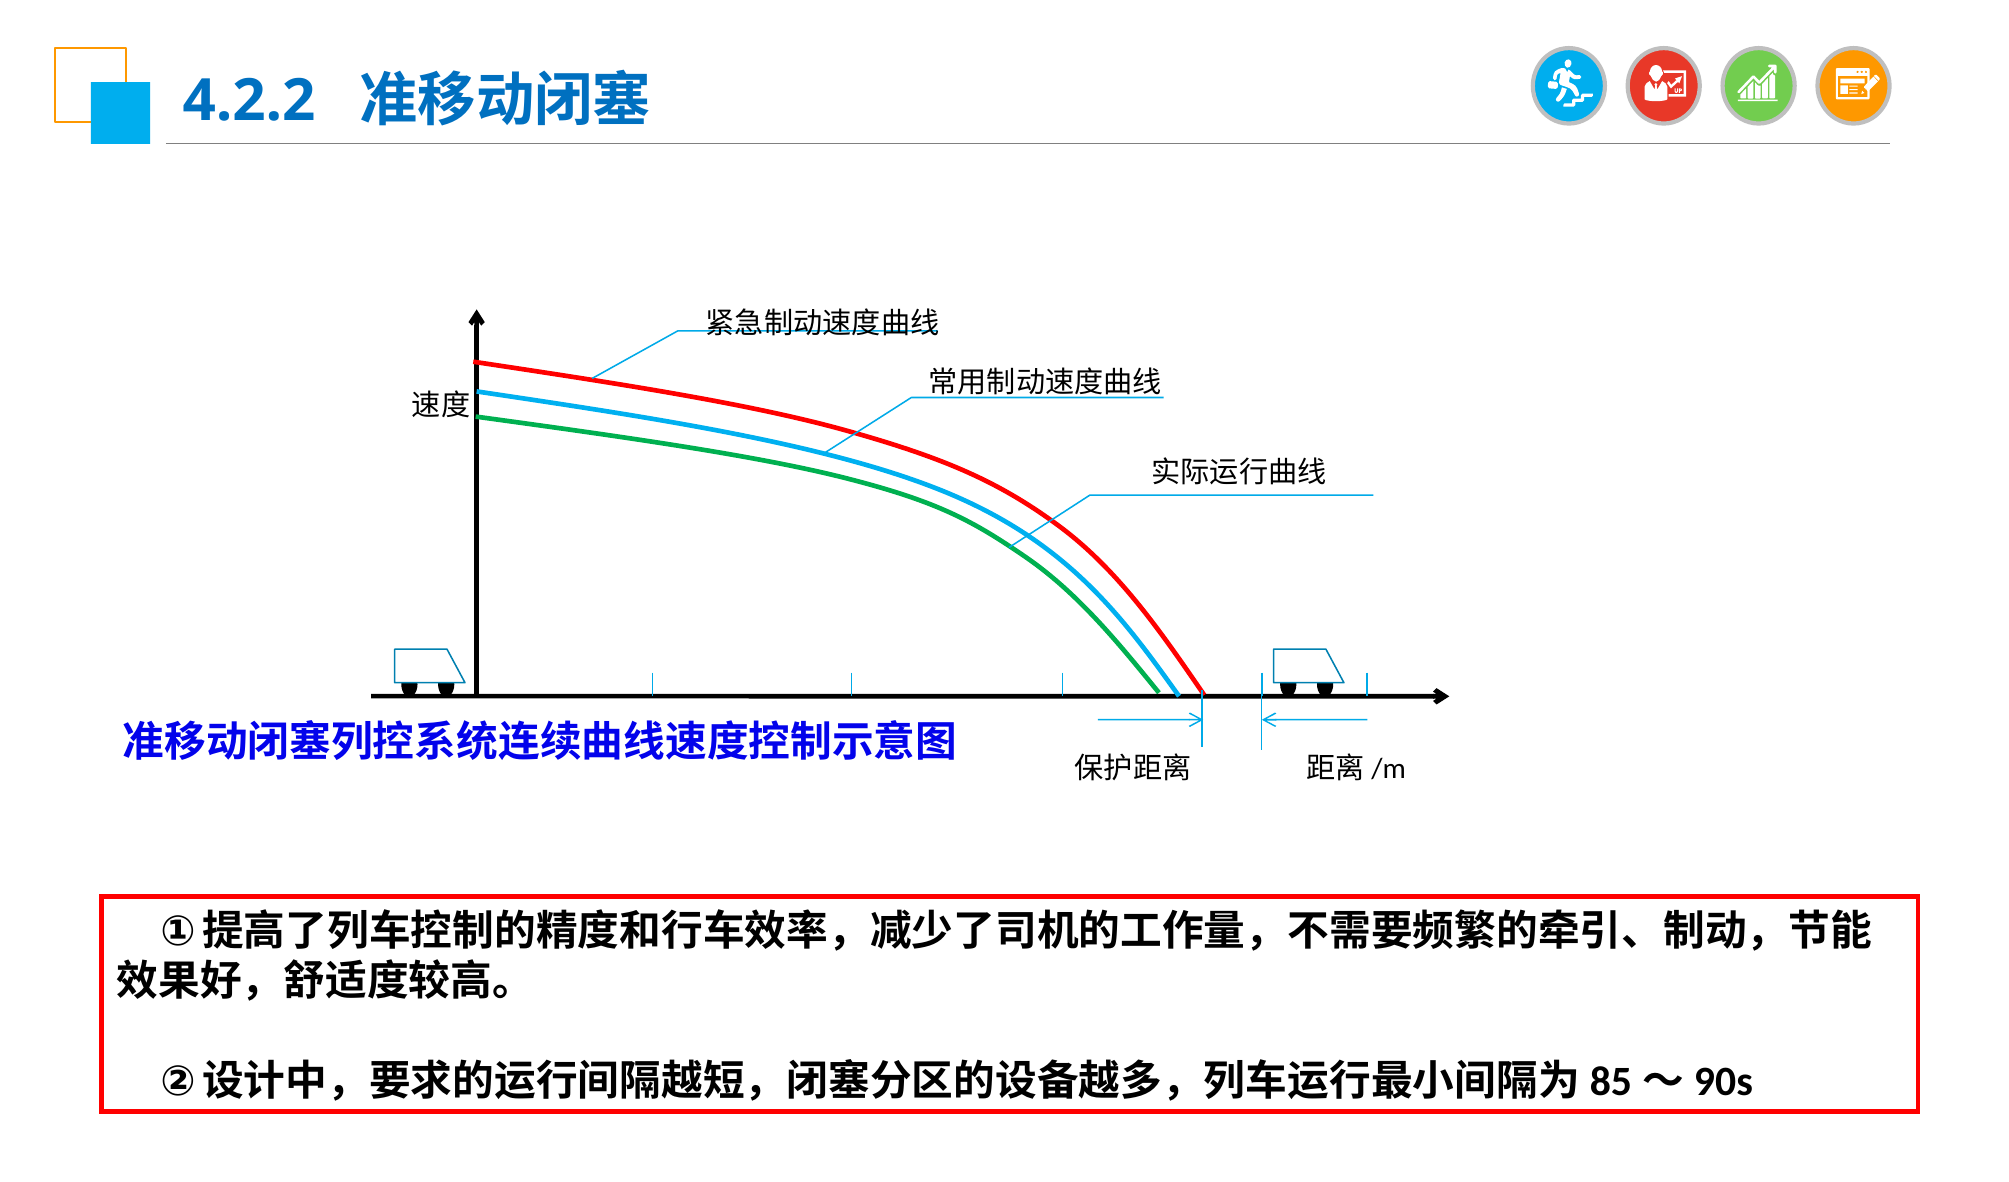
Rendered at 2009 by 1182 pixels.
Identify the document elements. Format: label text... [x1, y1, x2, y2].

text_box 4.2.2 准移动闭塞 [162, 51, 672, 142]
text_box 准移动闭塞列控系统连续曲线速度控制示意图 [107, 707, 342, 773]
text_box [347, 273, 1450, 781]
text_box 提高了列车控制的精度和行车效率，减少了司机的工作量，不需要频繁的牵引、制动，节能效果好，舒适度较高。 设计中，要求的运行间隔越短，闭塞分区的设备越多，列车运行最小间隔为85～90s [101, 896, 1918, 1112]
